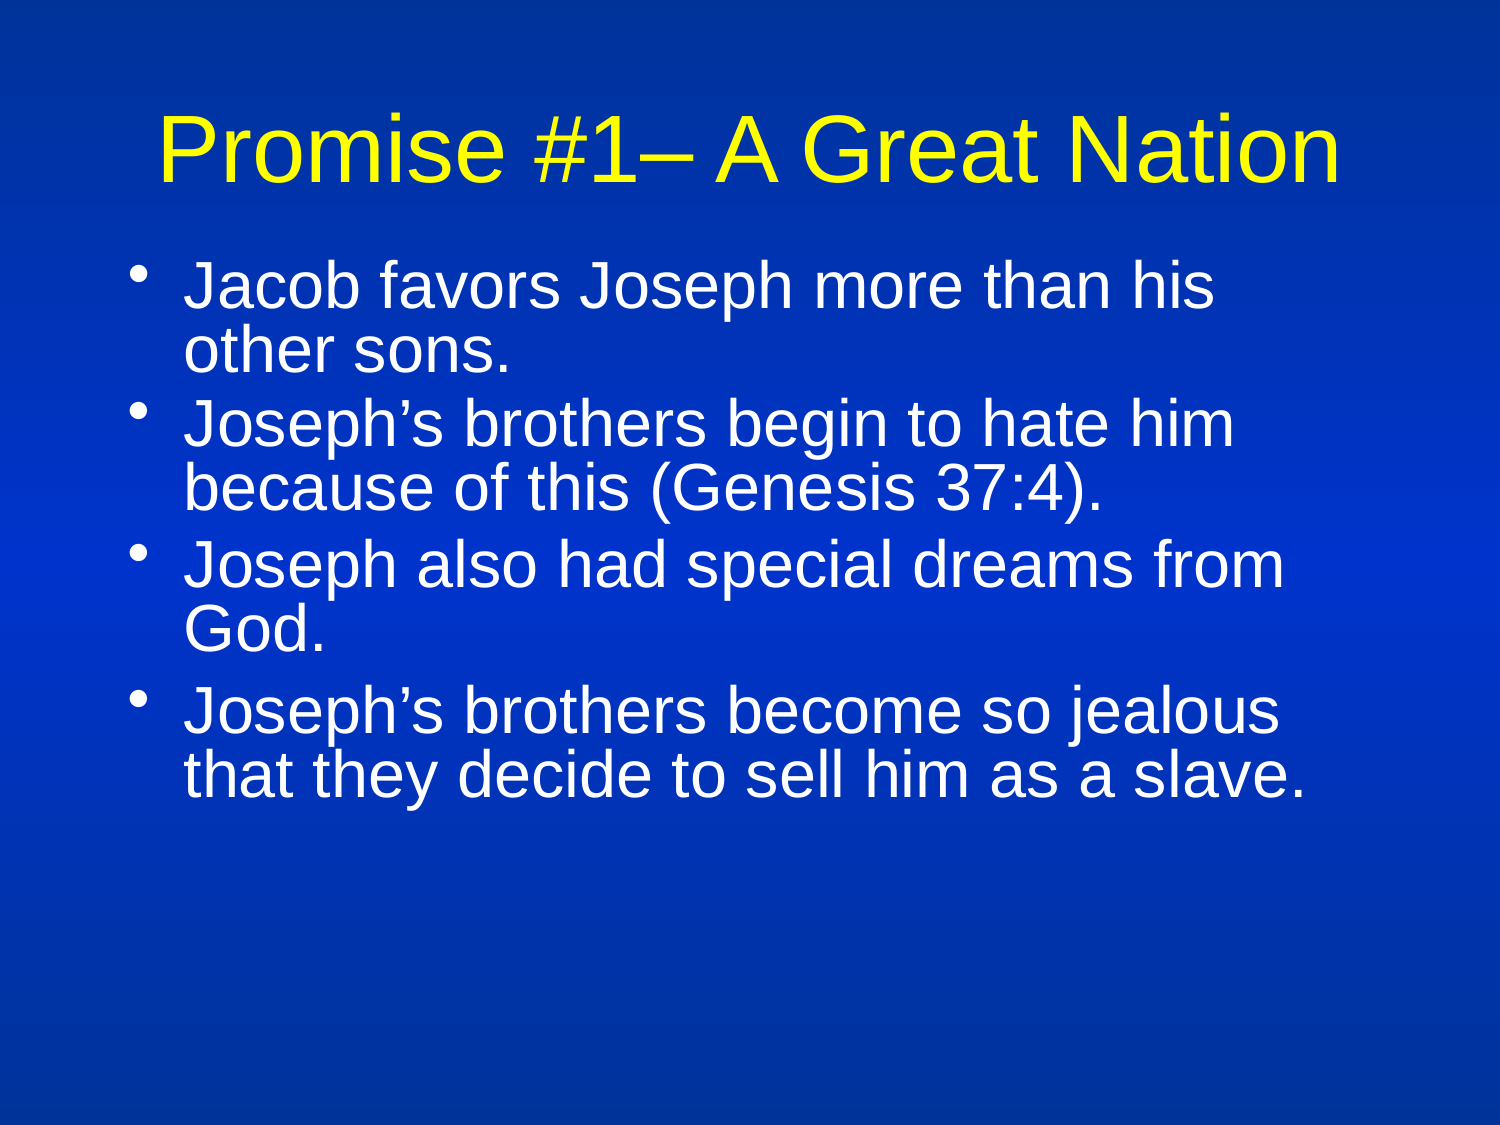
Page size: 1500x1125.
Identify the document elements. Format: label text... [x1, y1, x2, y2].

text_box Joseph’s brothers become so jealous that they decide to sell him as a slave. [112, 674, 1400, 813]
text_box Joseph’s brothers begin to hate him because of this (Genesis 37:4). Joseph also had special dreams from God. [112, 387, 1400, 674]
list Jacob favors Joseph more than his other sons. [112, 249, 1400, 387]
title Promise #1– A Great Nation [37, 50, 1463, 238]
